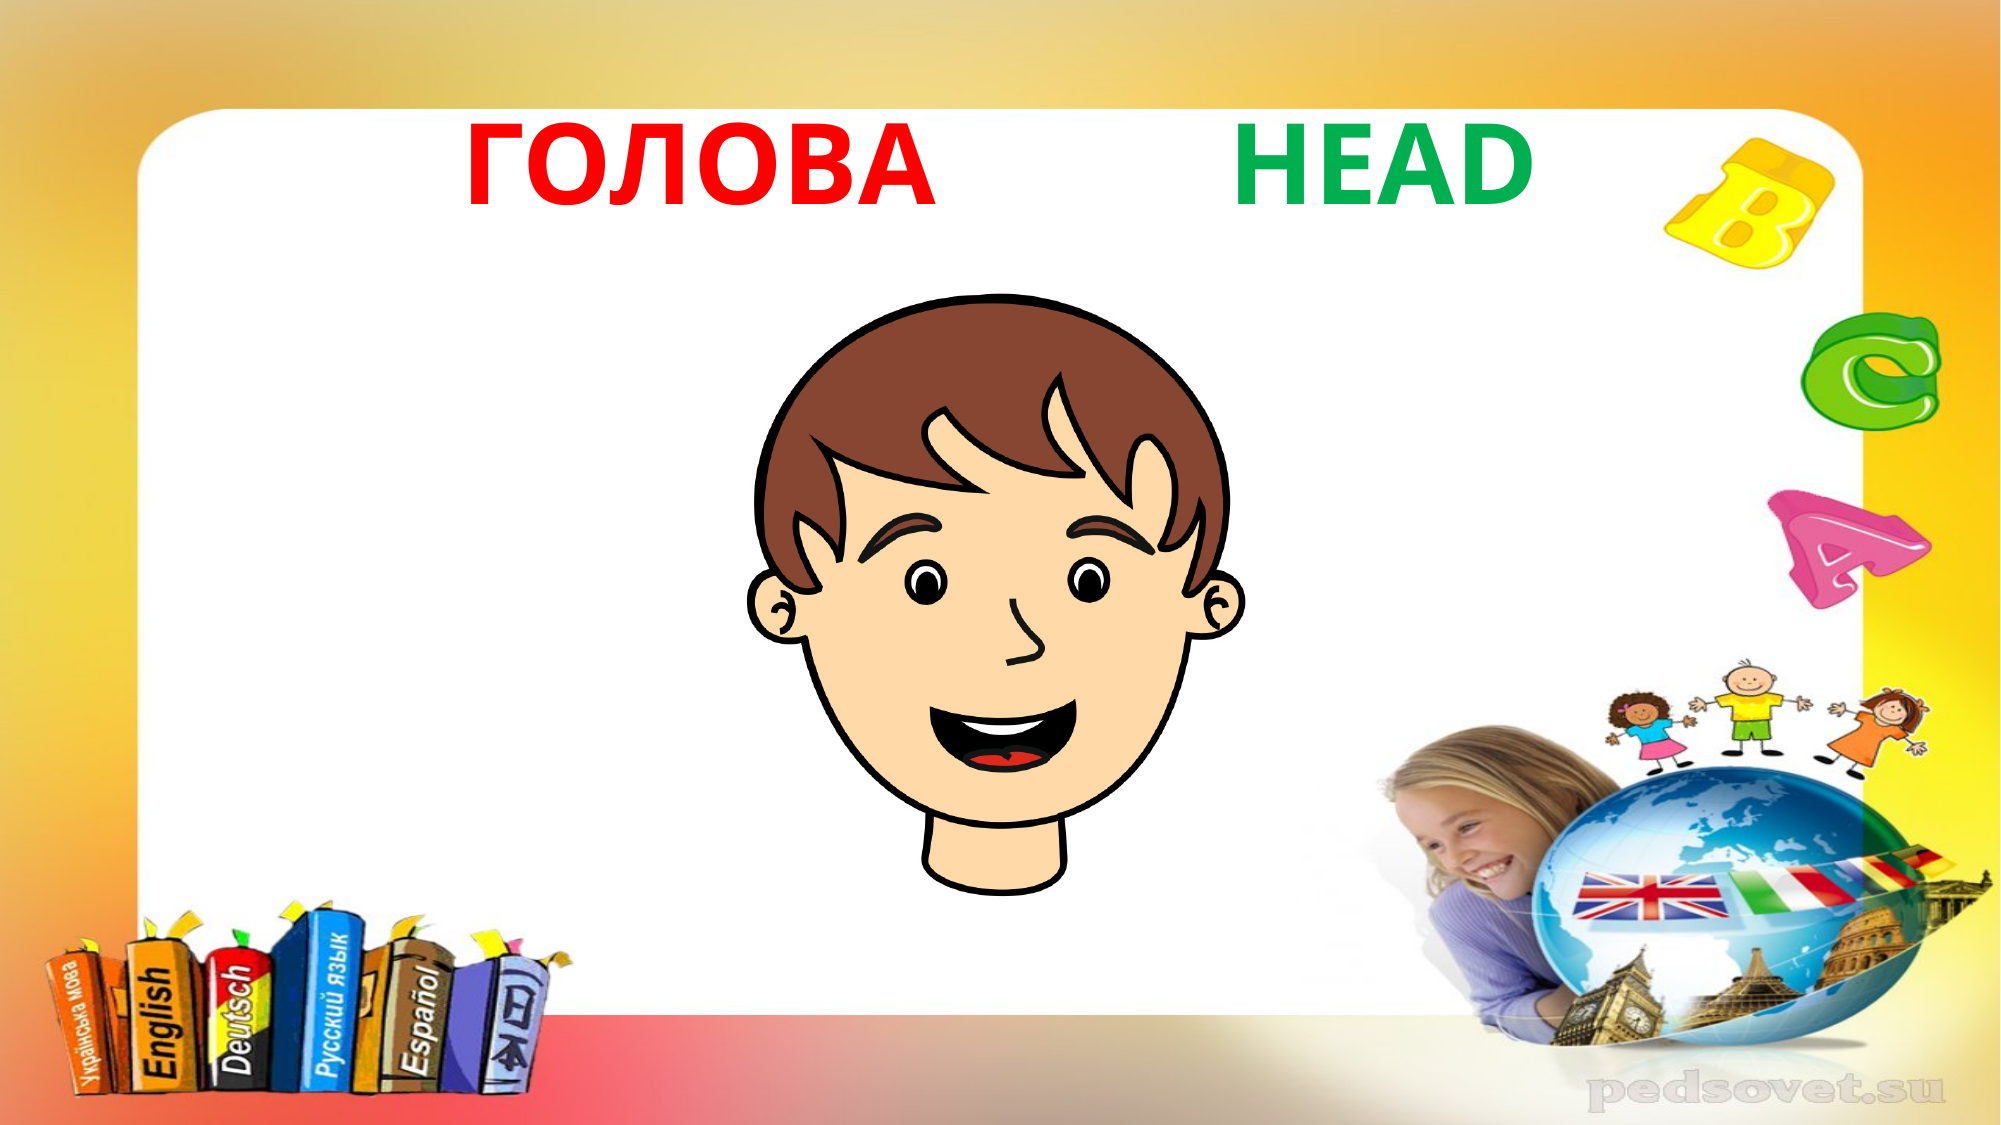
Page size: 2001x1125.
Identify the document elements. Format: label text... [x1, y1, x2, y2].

title ГОЛОВА HEAD [137, 59, 1863, 278]
picture [0, 0, 2001, 1125]
